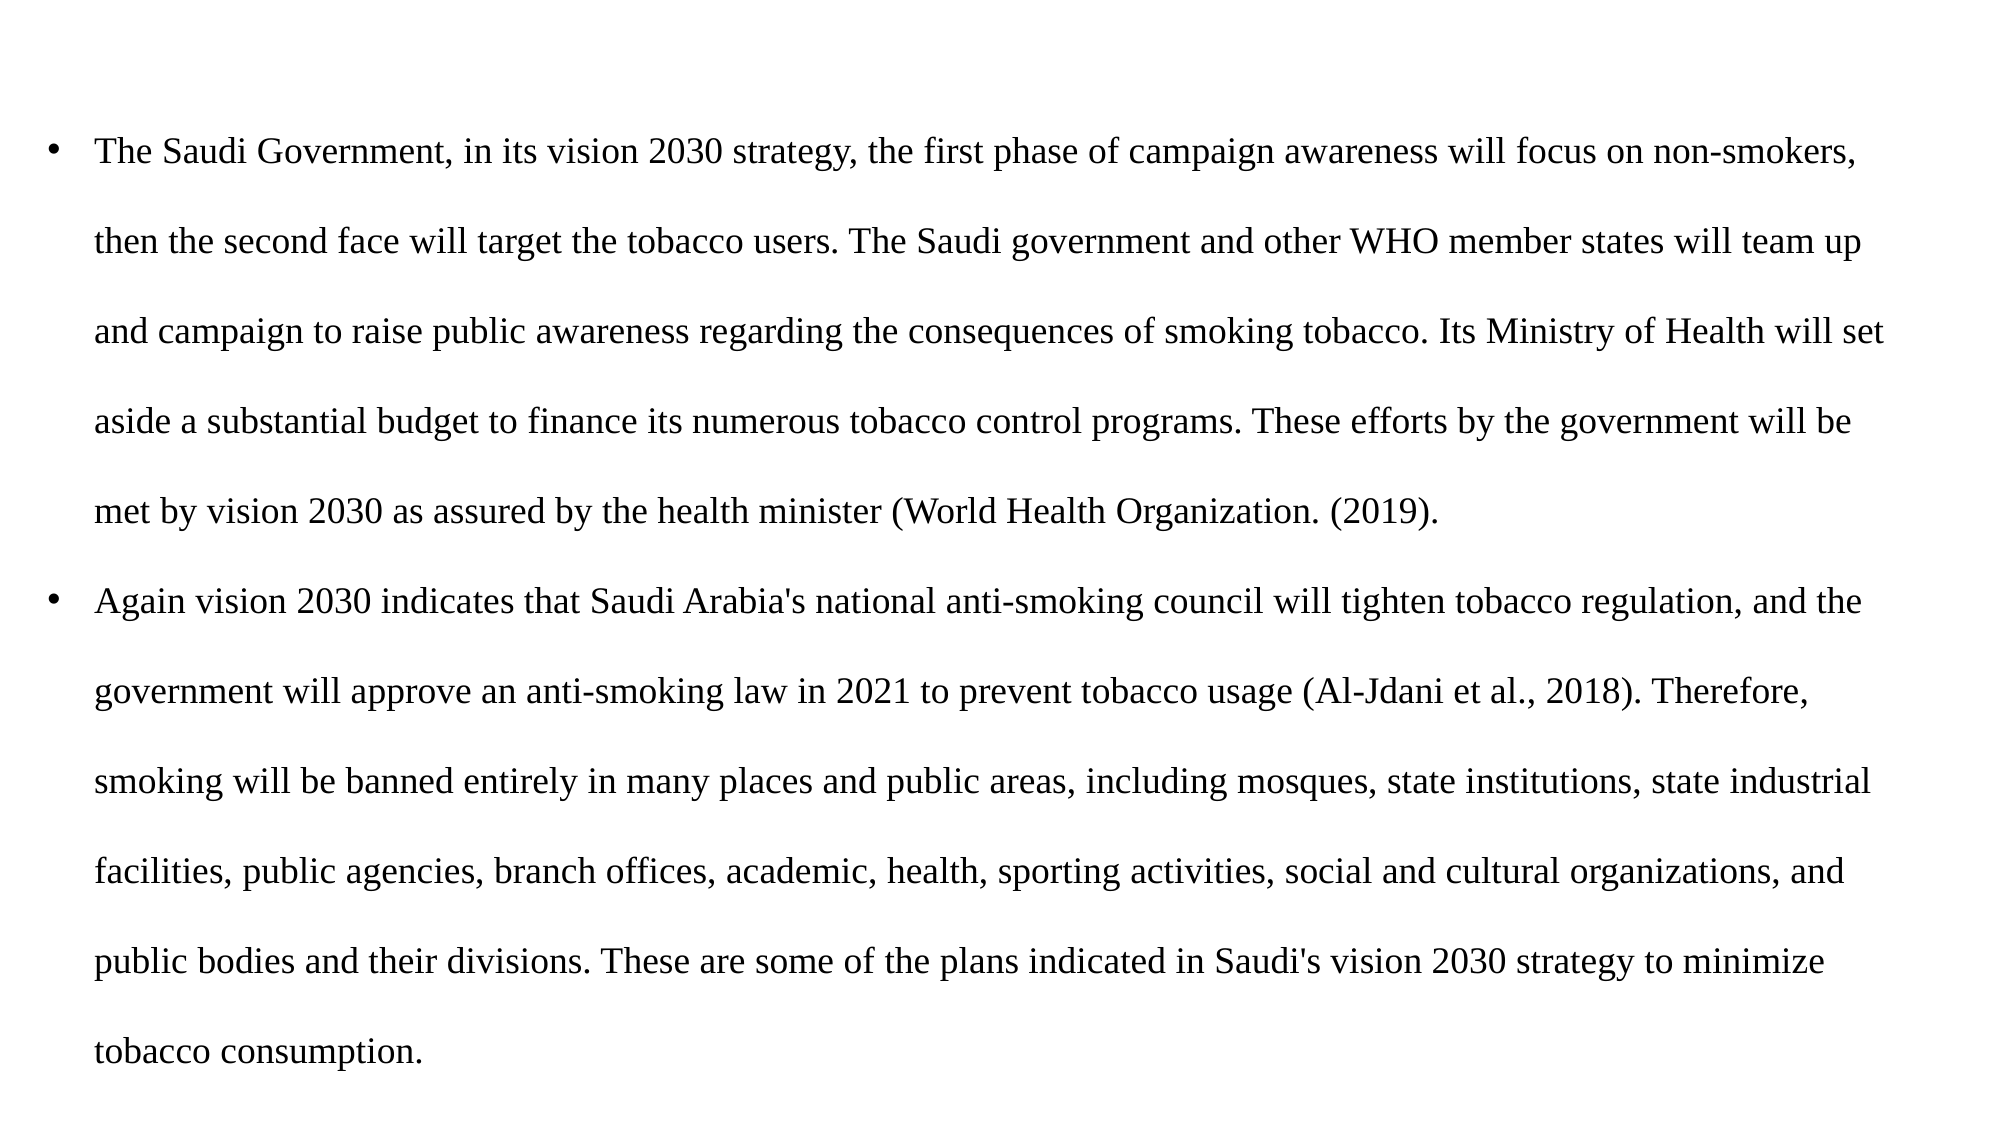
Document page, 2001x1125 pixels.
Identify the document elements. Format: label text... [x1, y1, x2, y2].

text_box The Saudi Government, in its vision 2030 strategy, the first phase of campaign awareness will focus on non-smokers, then the second face will target the tobacco users. The Saudi government and other WHO member states will team up and campaign to raise public awareness regarding the consequences of smoking tobacco. Its Ministry of Health will set aside a substantial budget to finance its numerous tobacco control programs. These efforts by the government will be met by vision 2030 as assured by the health minister (World Health Organization. (2019). Again vision 2030 indicates that Saudi Arabia's national anti-smoking council will tighten tobacco regulation, and the government will approve an anti-smoking law in 2021 to prevent tobacco usage (Al-Jdani et al., 2018). Therefore, smoking will be banned entirely in many places and public areas, including mosques, state institutions, state industrial facilities, public agencies, branch offices, academic, health, sporting activities, social and cultural organizations, and public bodies and their divisions. These are some of the plans indicated in Saudi's vision 2030 strategy to minimize tobacco consumption. [32, 73, 1916, 1079]
